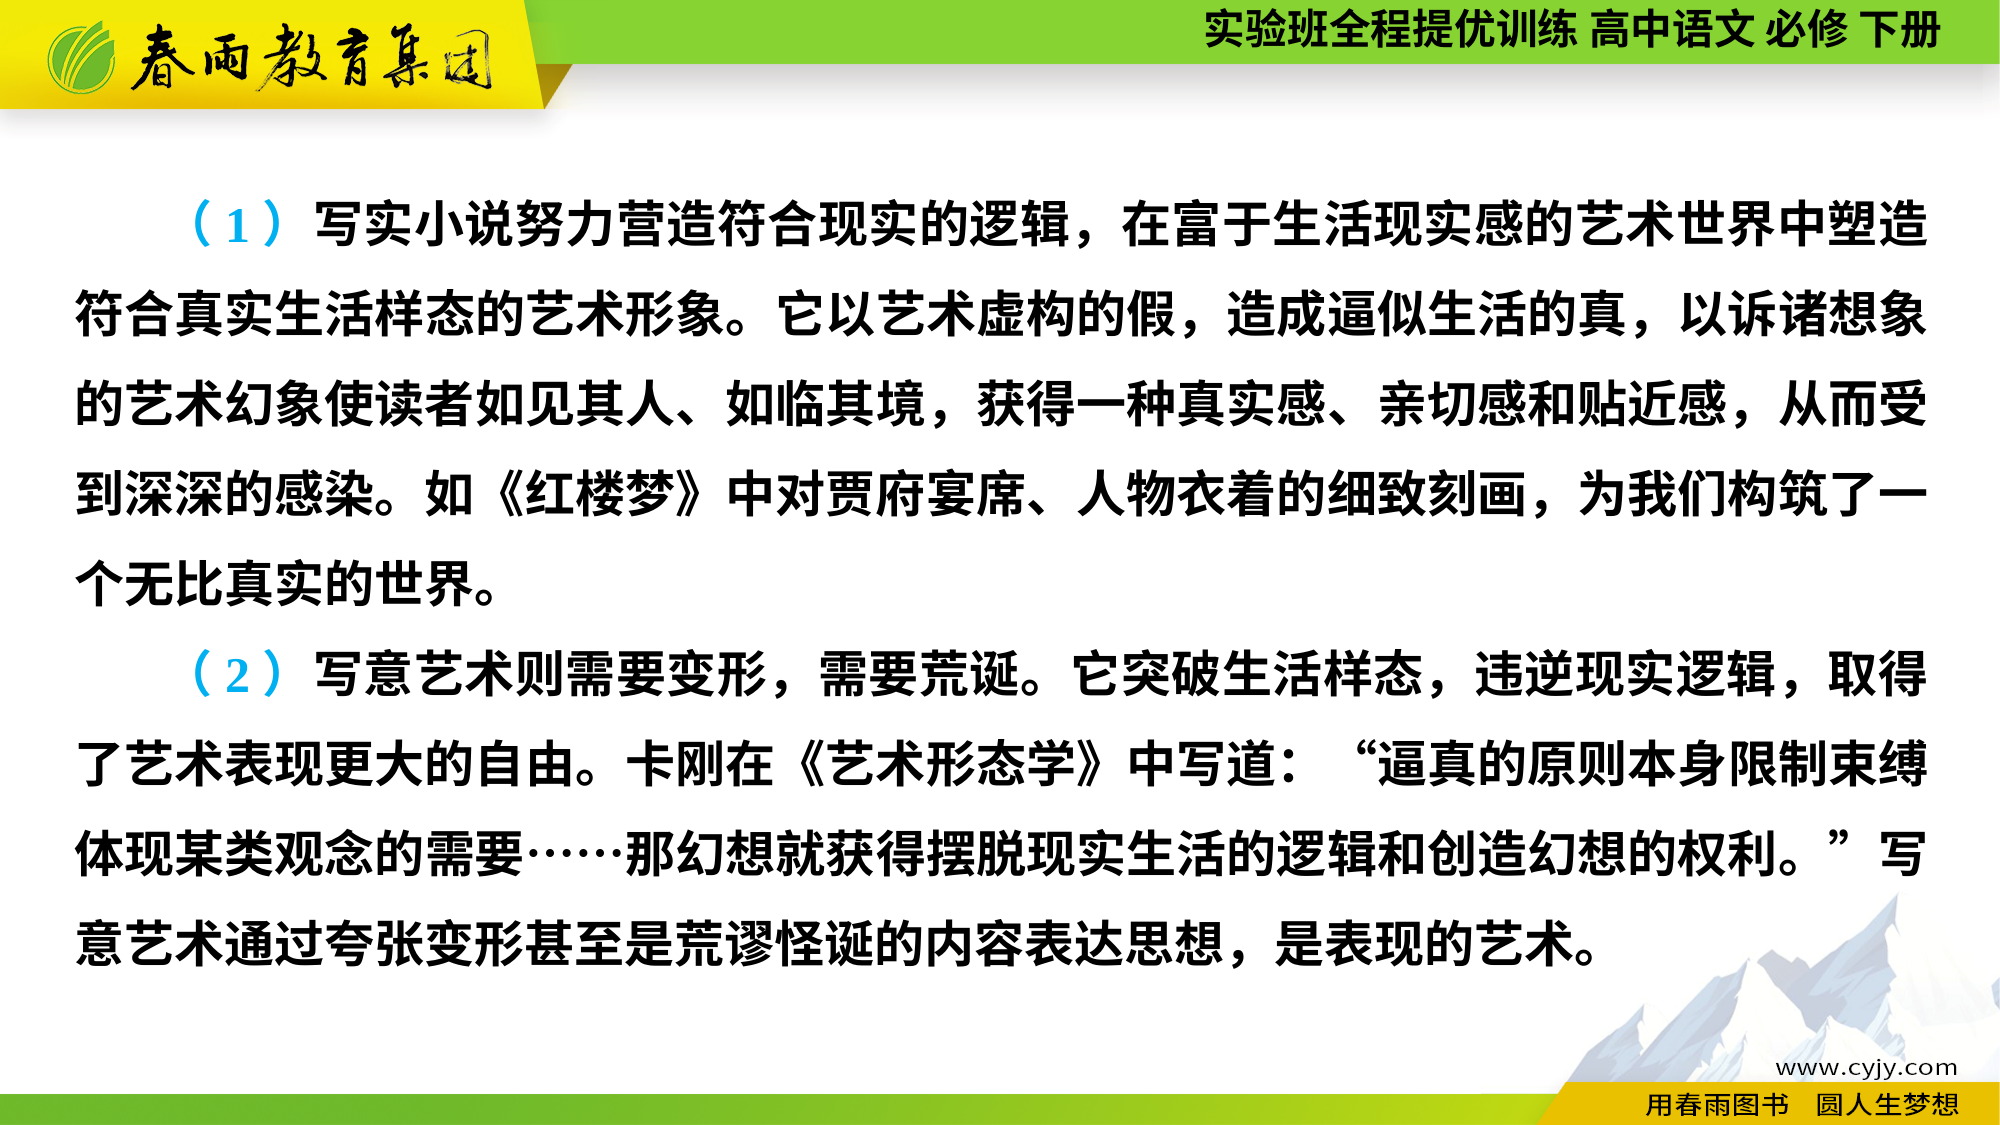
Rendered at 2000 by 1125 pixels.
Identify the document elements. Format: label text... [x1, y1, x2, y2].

picture [0, 0, 2000, 1125]
list （1）写实小说努力营造符合现实的逻辑，在富于生活现实感的艺术世界中塑造符合真实生活样态的艺术形象。它以艺术虚构的假，造成逼似生活的真，以诉诸想象的艺术幻象使读者如见其人、如临其境，获得一种真实感、亲切感和贴近感，从而受到深深的感染。如《红楼梦》中对贾府宴席、人物衣着的细致刻画，为我们构筑了一个无比真实的世界。 （2）写意艺术则需要变形，需要荒诞。它突破生活样态，违逆现实逻辑，取得了艺术表现更大的自由。卡刚在《艺术形态学》中写道：“逼真的原则本身限制束缚体现某类观念的需要……那幻想就获得摆脱现实生活的逻辑和创造幻想的权利。”写意艺术通过夸张变形甚至是荒谬怪诞的内容表达思想，是表现的艺术。 [59, 154, 1944, 988]
